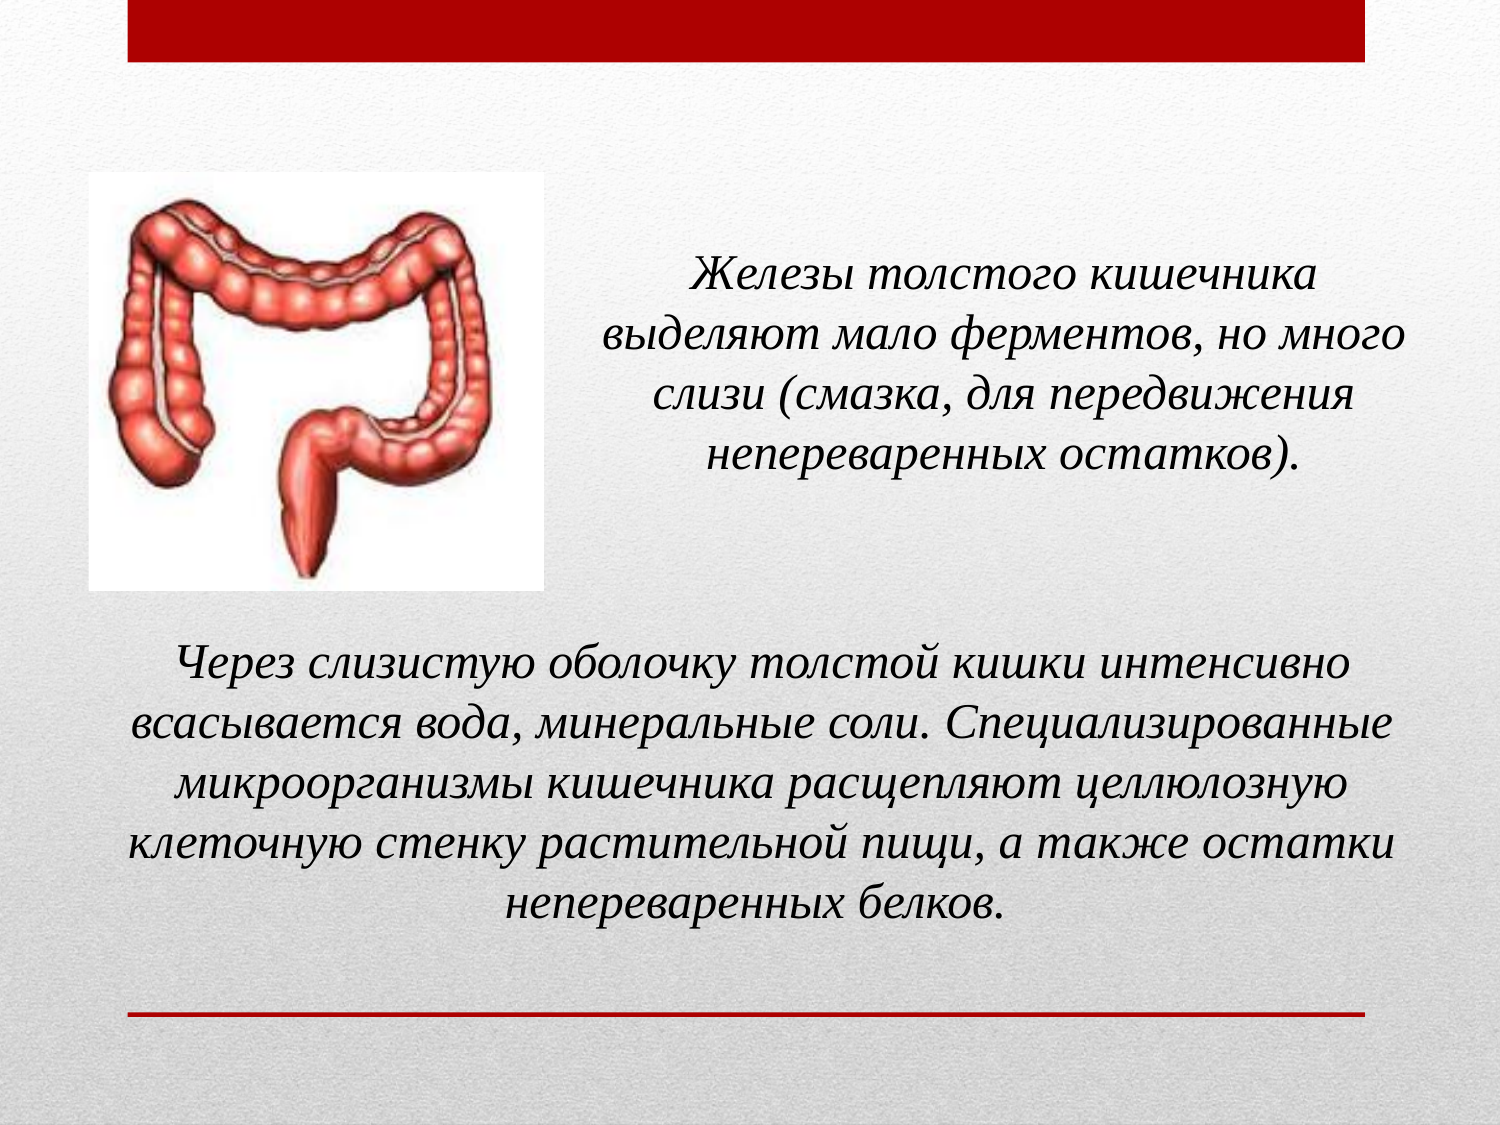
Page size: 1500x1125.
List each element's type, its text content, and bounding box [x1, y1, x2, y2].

text_box Железы толстого кишечника выделяют мало ферментов, но много слизи (смазка, для передвижения непереваренных остатков). [572, 231, 1436, 487]
picture [87, 171, 545, 592]
text_box Через слизистую оболочку толстой кишки интенсивно всасывается вода, минеральные соли. Специализированные микроорганизмы кишечника расщепляют целлюлозную клеточную стенку растительной пищи, а также остатки непереваренных белков. [88, 621, 1436, 937]
